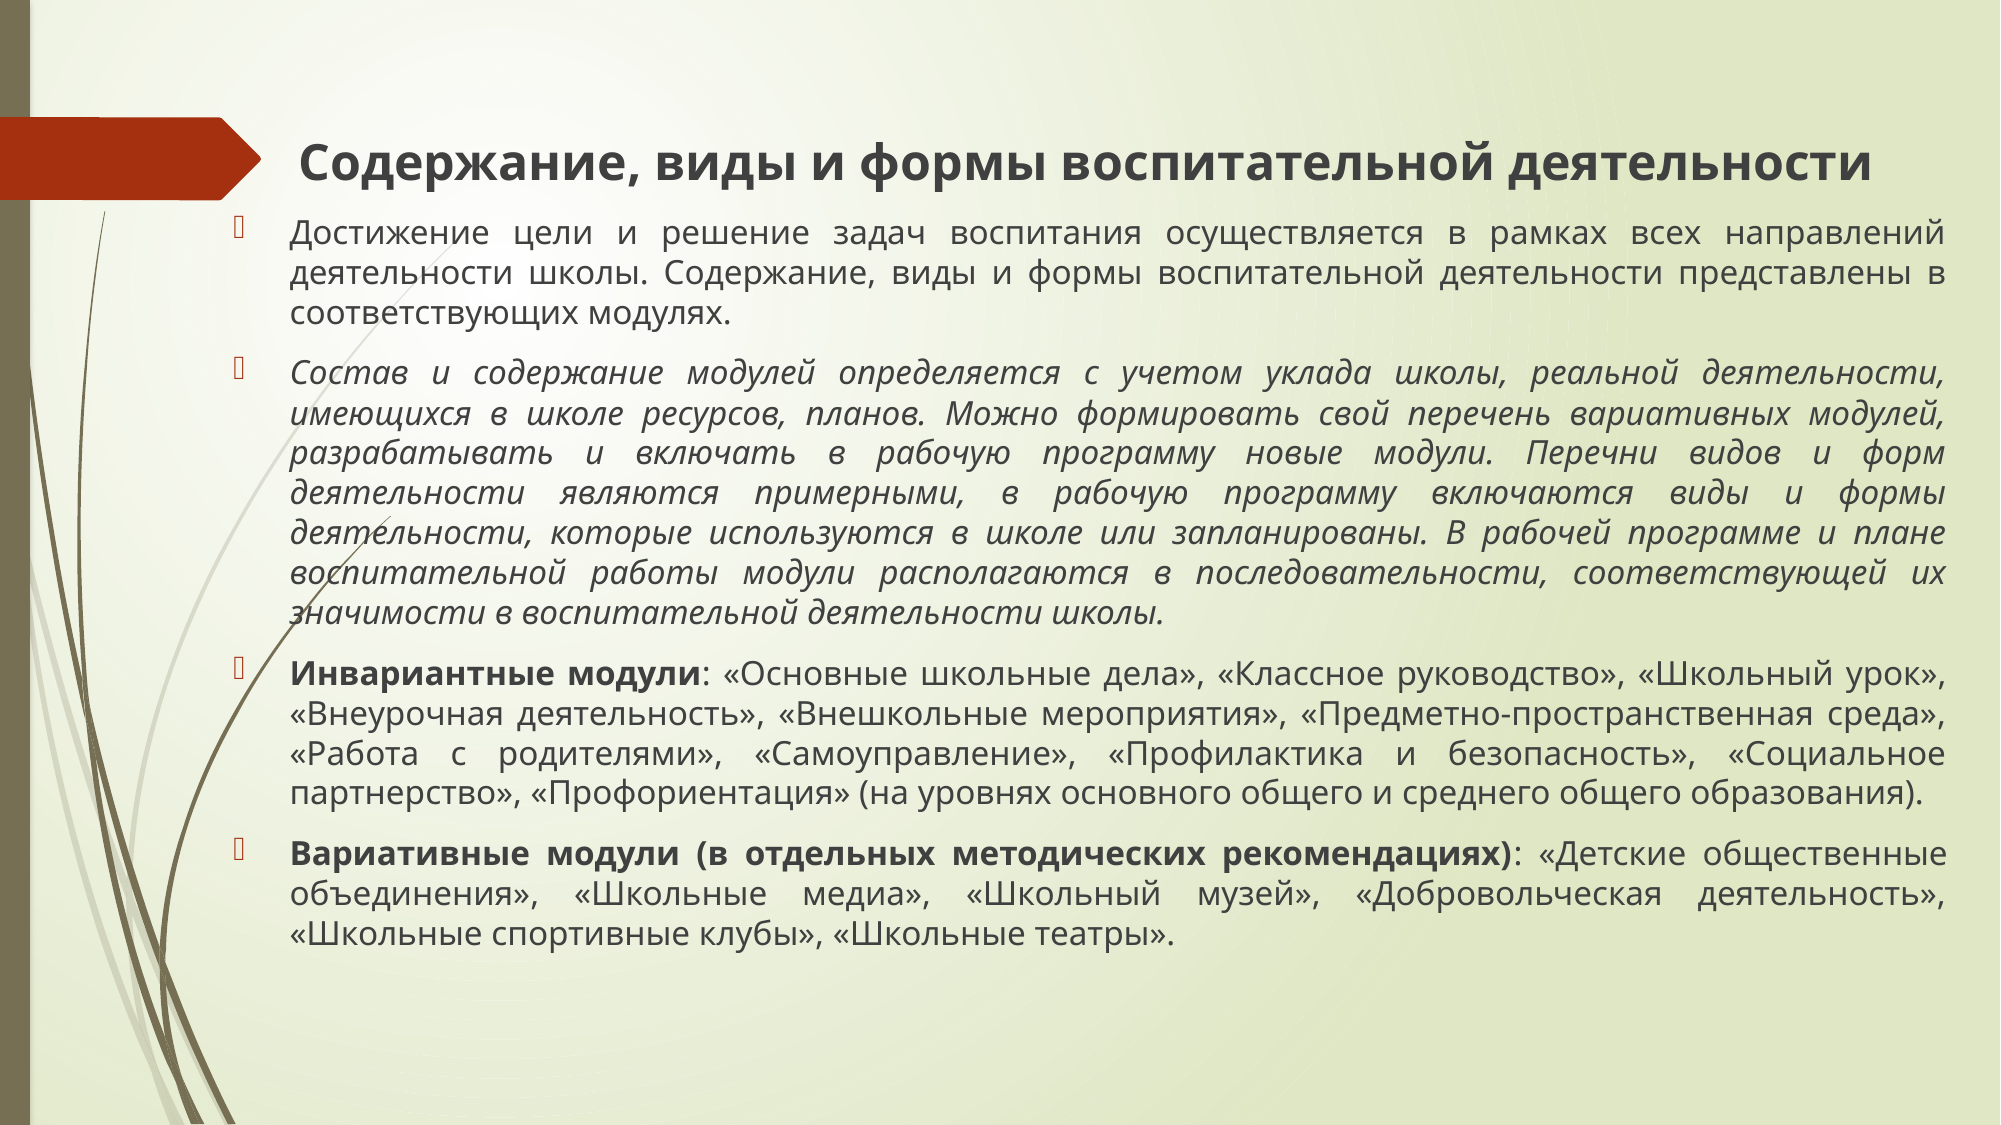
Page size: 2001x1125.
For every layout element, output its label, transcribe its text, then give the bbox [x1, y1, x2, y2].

list Содержание, виды и формы воспитательной деятельности Достижение цели и решение задач воспитания осуществляется в рамках всех направлений деятельности школы. Содержание, виды и формы воспитательной деятельности представлены в соответствующих модулях. Состав и содержание модулей определяется с учетом уклада школы, реальной деятельности, имеющихся в школе ресурсов, планов. Можно формировать свой перечень вариативных модулей, разрабатывать и включать в рабочую программу новые модули. Перечни видов и форм деятельности являются примерными, в рабочую программу включаются виды и формы деятельности, которые используются в школе или запланированы. В рабочей программе и плане воспитательной работы модули располагаются в последовательности, соответствующей их значимости в воспитательной деятельности школы. Инвариантные модули: «Основные школьные дела», «Классное руководство», «Школьный урок», «Внеурочная деятельность», «Внешкольные мероприятия», «Предметно-пространственная среда», «Работа с родителями», «Самоуправление», «Профилактика и безопасность», «Социальное партнерство», «Профориентация» (на уровнях основного общего и среднего общего образования). Вариативные модули (в отдельных методических рекомендациях): «Детские общественные объединения», «Школьные медиа», «Школьный музей», «Добровольческая деятельность», «Школьные спортивные клубы», «Школьные театры». [218, 122, 1964, 743]
